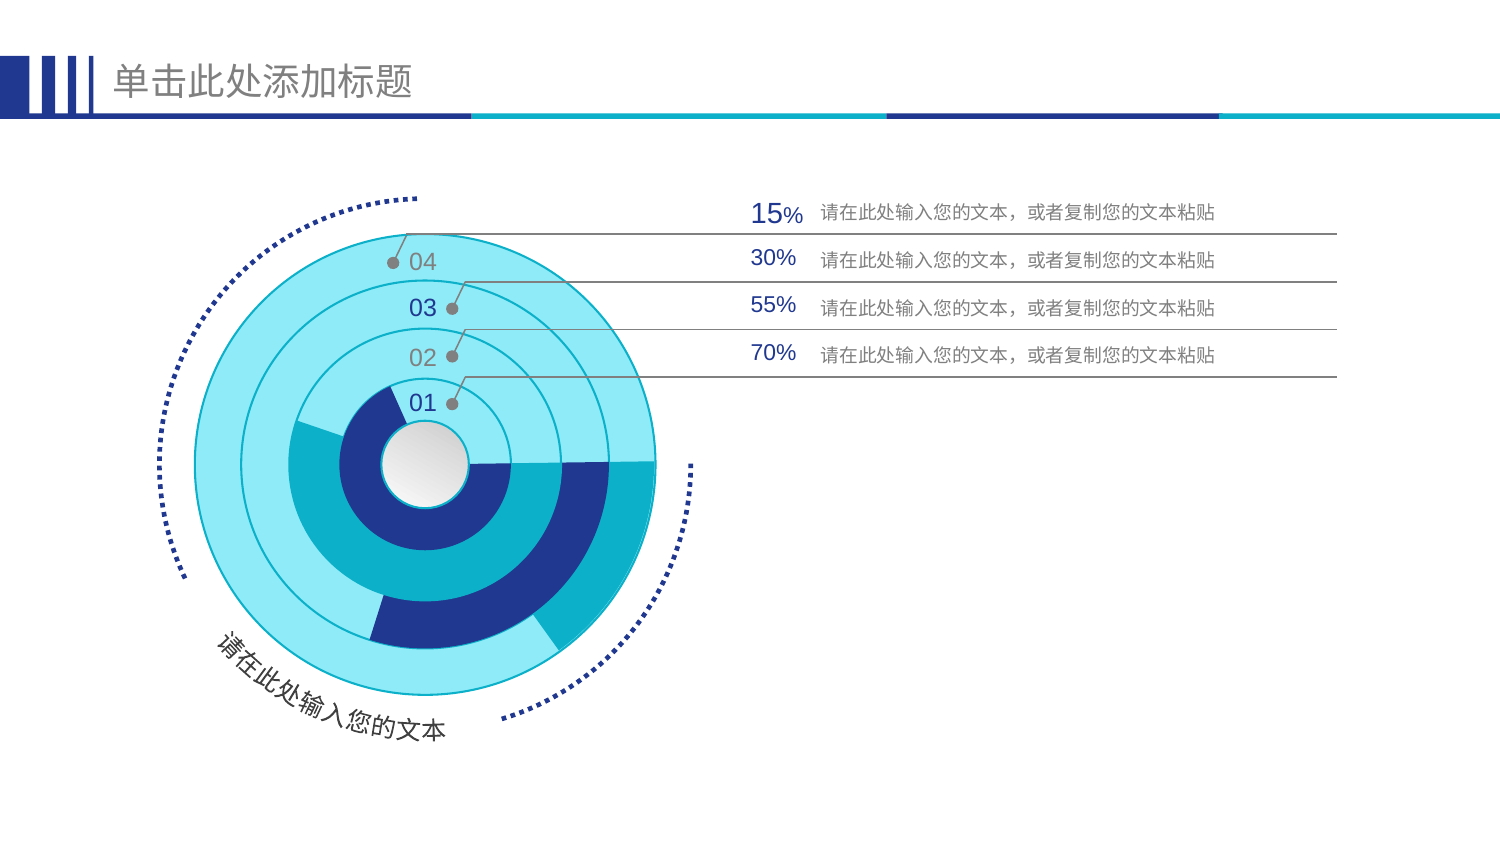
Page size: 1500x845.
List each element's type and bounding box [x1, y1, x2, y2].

text_box [159, 187, 1385, 731]
